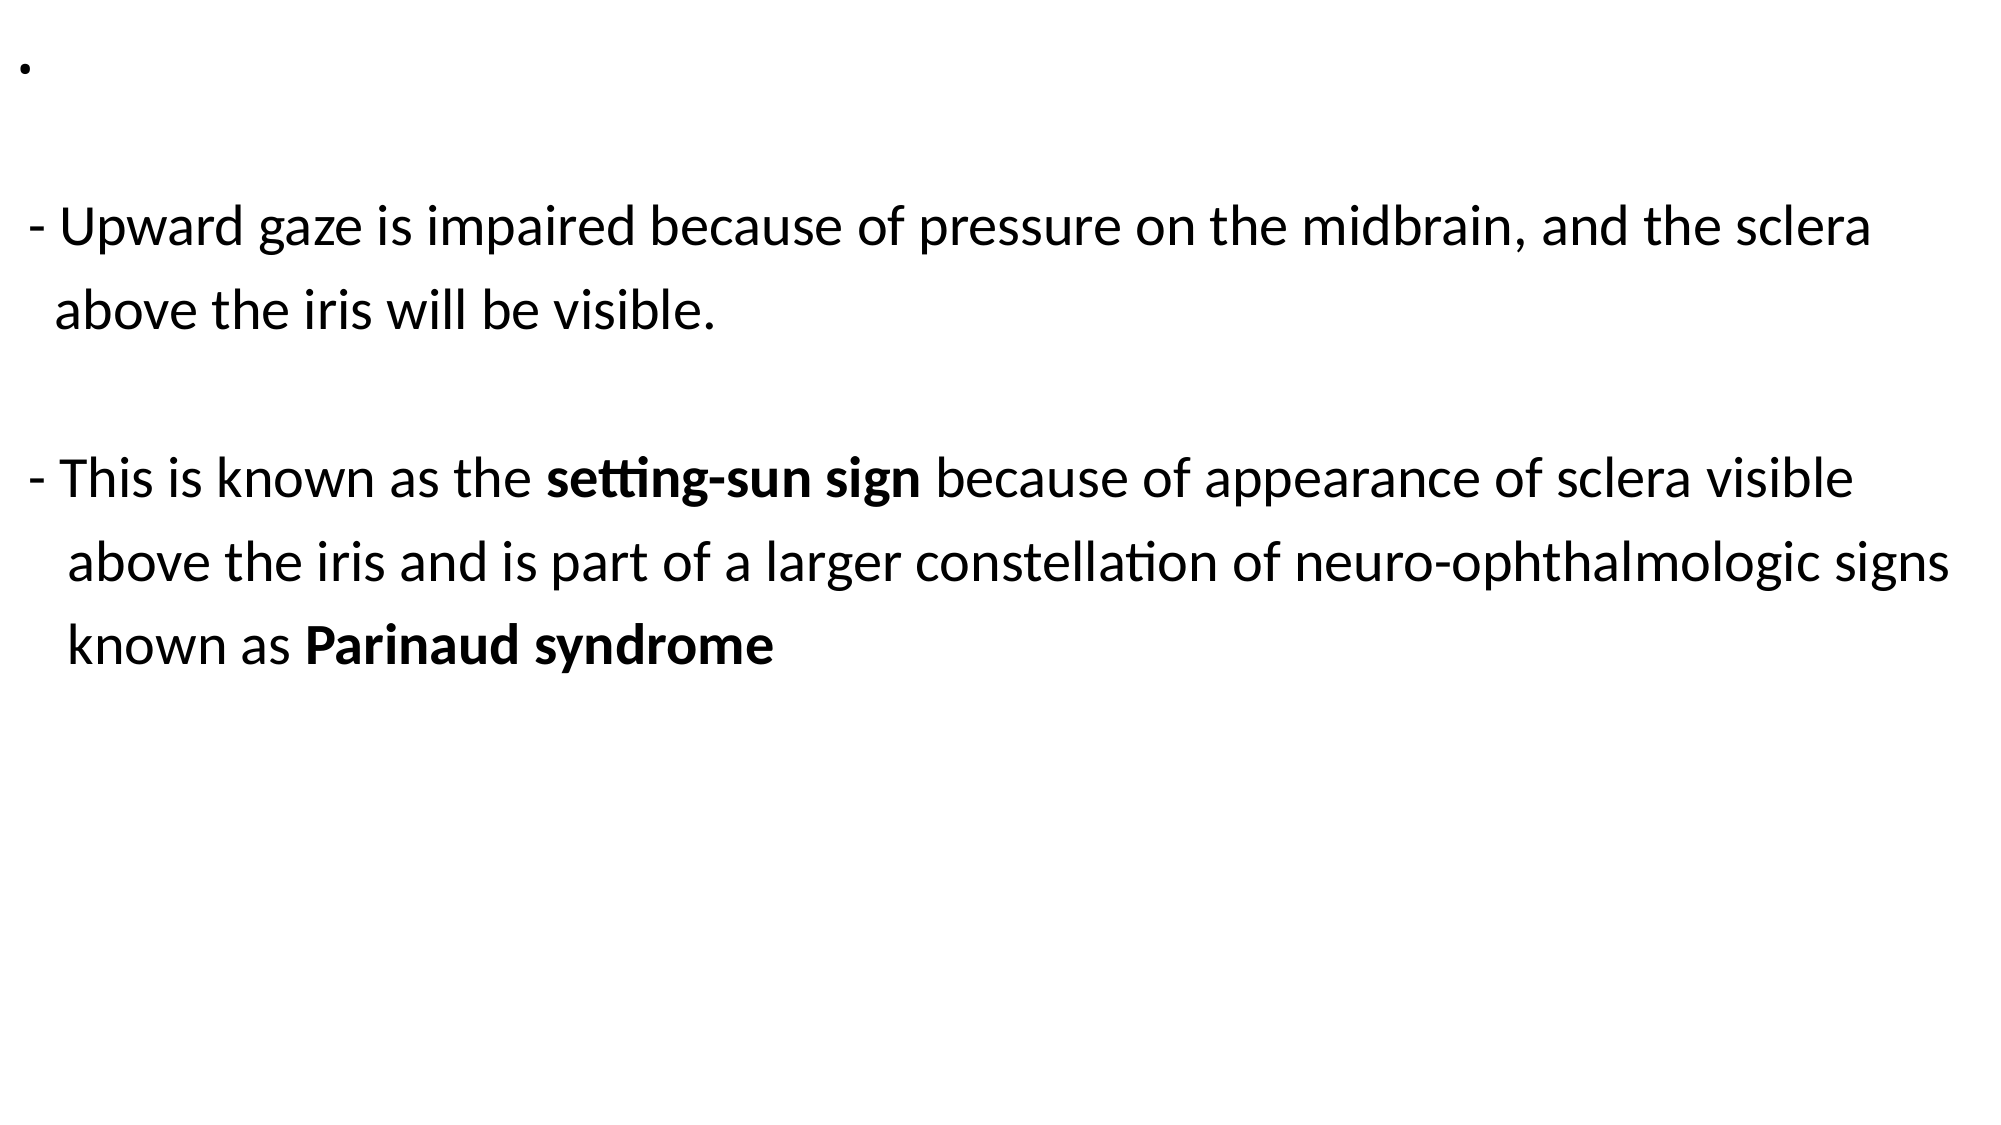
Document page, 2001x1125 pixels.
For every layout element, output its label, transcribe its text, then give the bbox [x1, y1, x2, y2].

title . [0, 0, 1863, 97]
list - Upward gaze is impaired because of pressure on the midbrain, and the sclera above the iris will be visible. - This is known as the setting-sun sign because of appearance of sclera visible above the iris and is part of a larger constellation of neuro-ophthalmologic signs known as Parinaud syndrome [0, 97, 2000, 1125]
